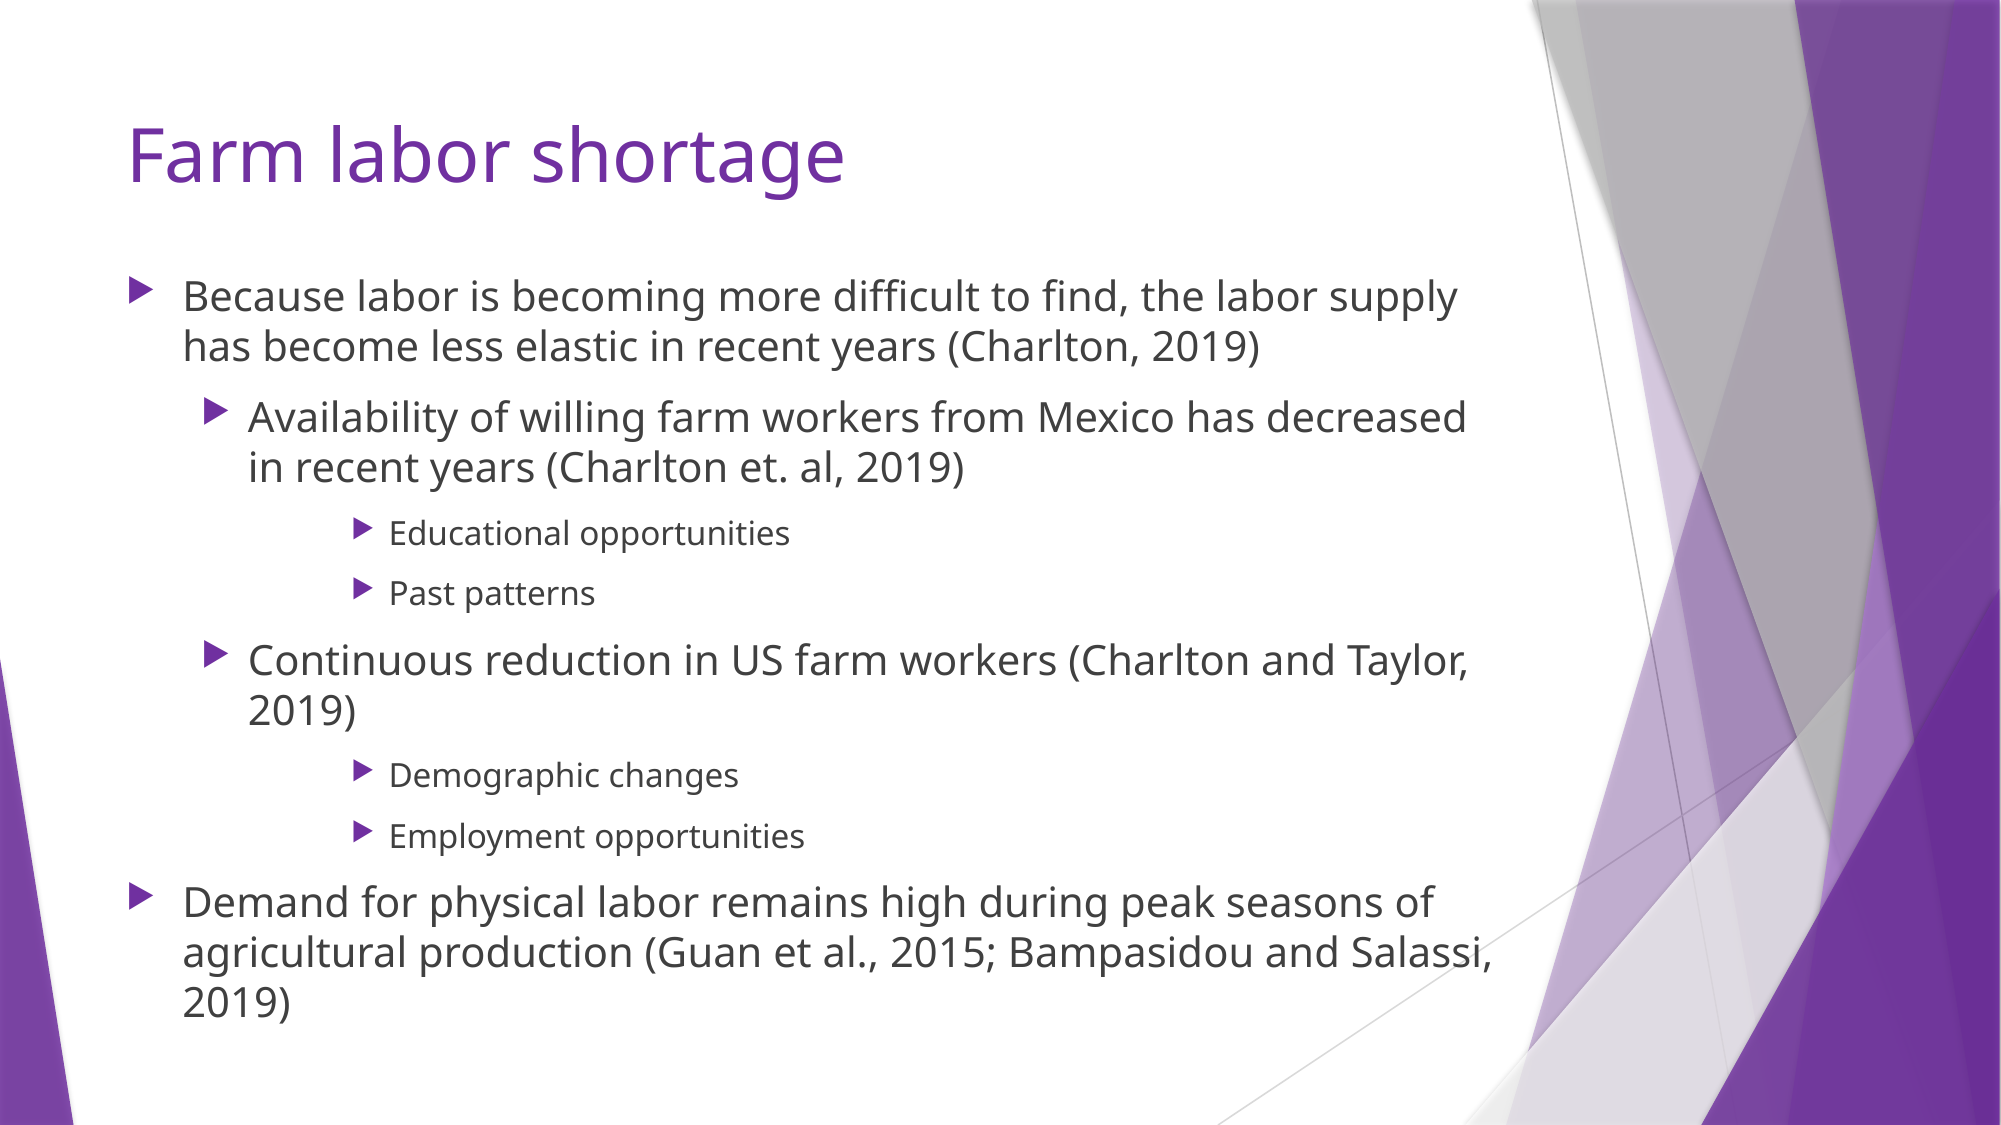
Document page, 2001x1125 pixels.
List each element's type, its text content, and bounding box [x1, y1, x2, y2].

list Because labor is becoming more difficult to find, the labor supply has become less elastic in recent years (Charlton, 2019) Availability of willing farm workers from Mexico has decreased in recent years (Charlton et. al, 2019) Educational opportunities Past patterns Continuous reduction in US farm workers (Charlton and Taylor, 2019) Demographic changes Employment opportunities Demand for physical labor remains high during peak seasons of agricultural production (Guan et al., 2015; Bampasidou and Salassi, 2019) [111, 262, 1522, 876]
title Farm labor shortage [111, 99, 1522, 262]
